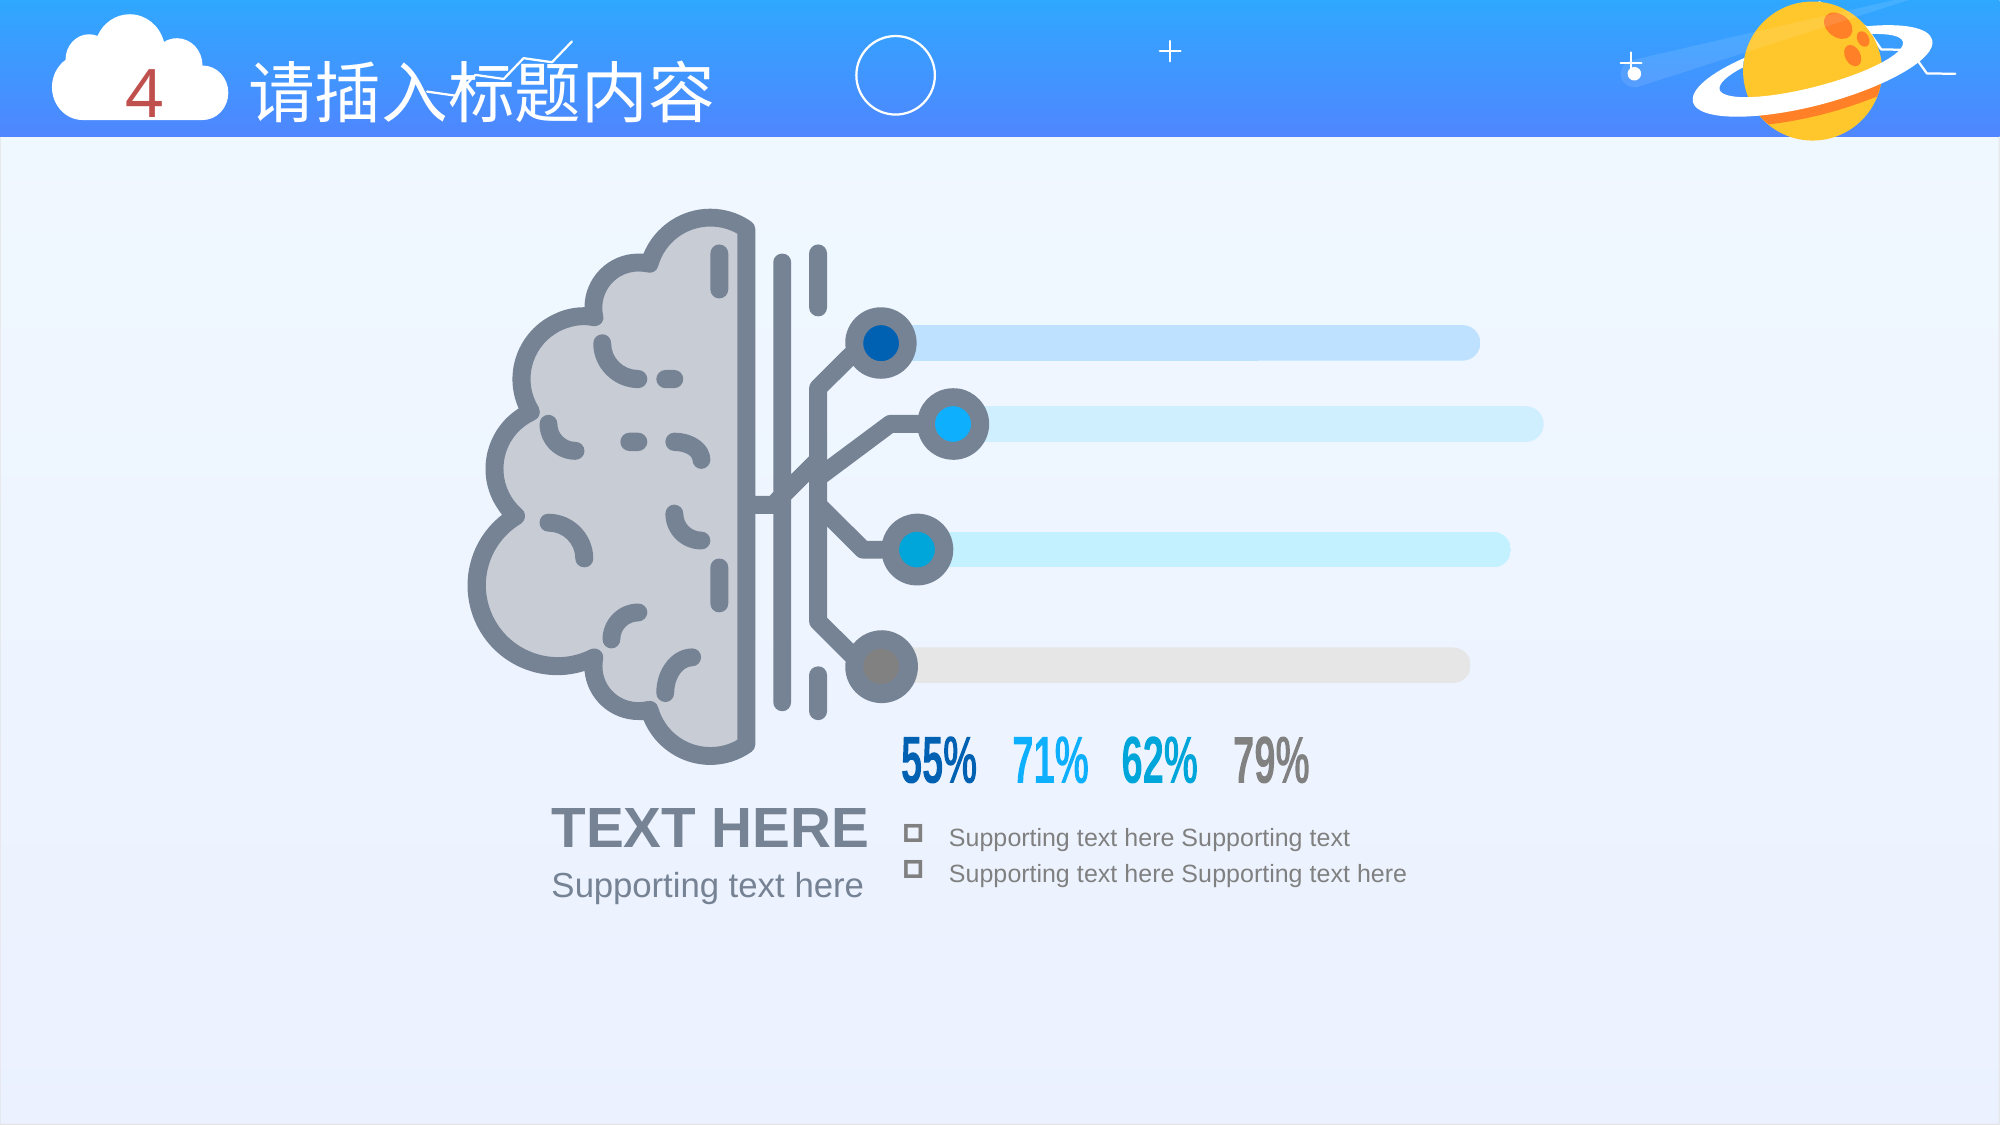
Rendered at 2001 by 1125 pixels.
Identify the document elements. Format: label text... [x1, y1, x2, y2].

text_box [71, 14, 192, 43]
text_box 4 请插入标题内容 [52, 43, 789, 138]
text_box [456, 208, 1544, 917]
